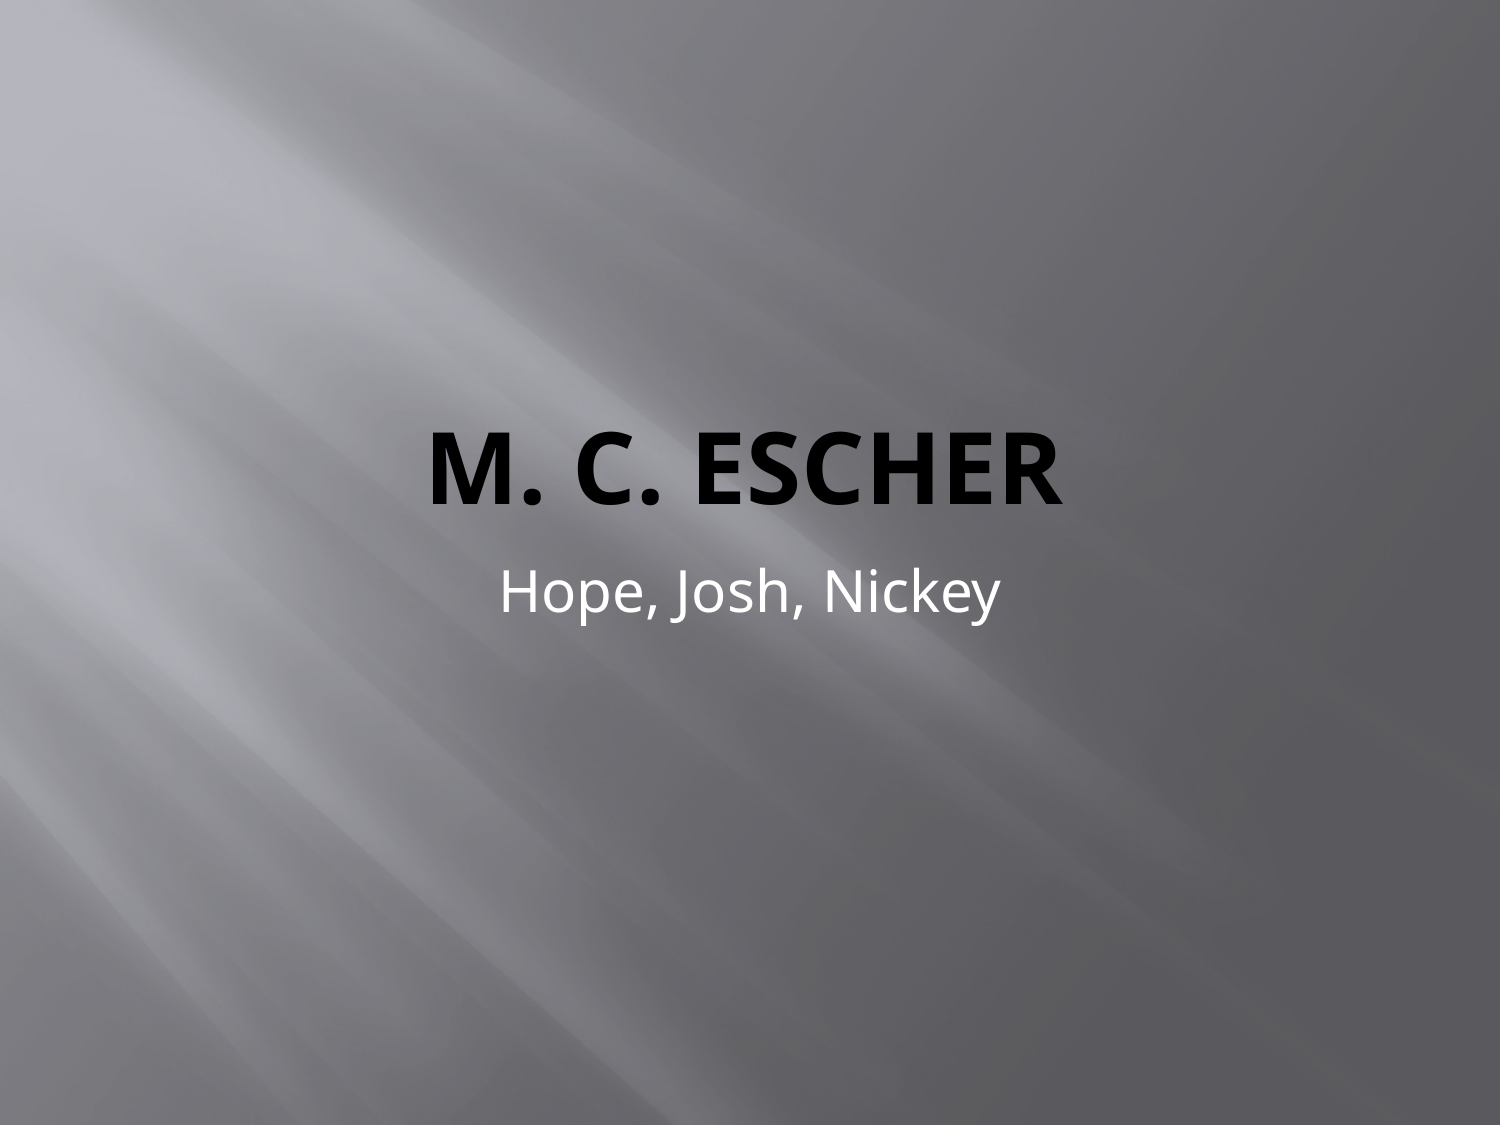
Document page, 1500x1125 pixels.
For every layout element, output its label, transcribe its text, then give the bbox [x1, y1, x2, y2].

title M. C. Escher [69, 224, 1420, 525]
subtitle Hope, Josh, Nickey [225, 546, 1275, 834]
